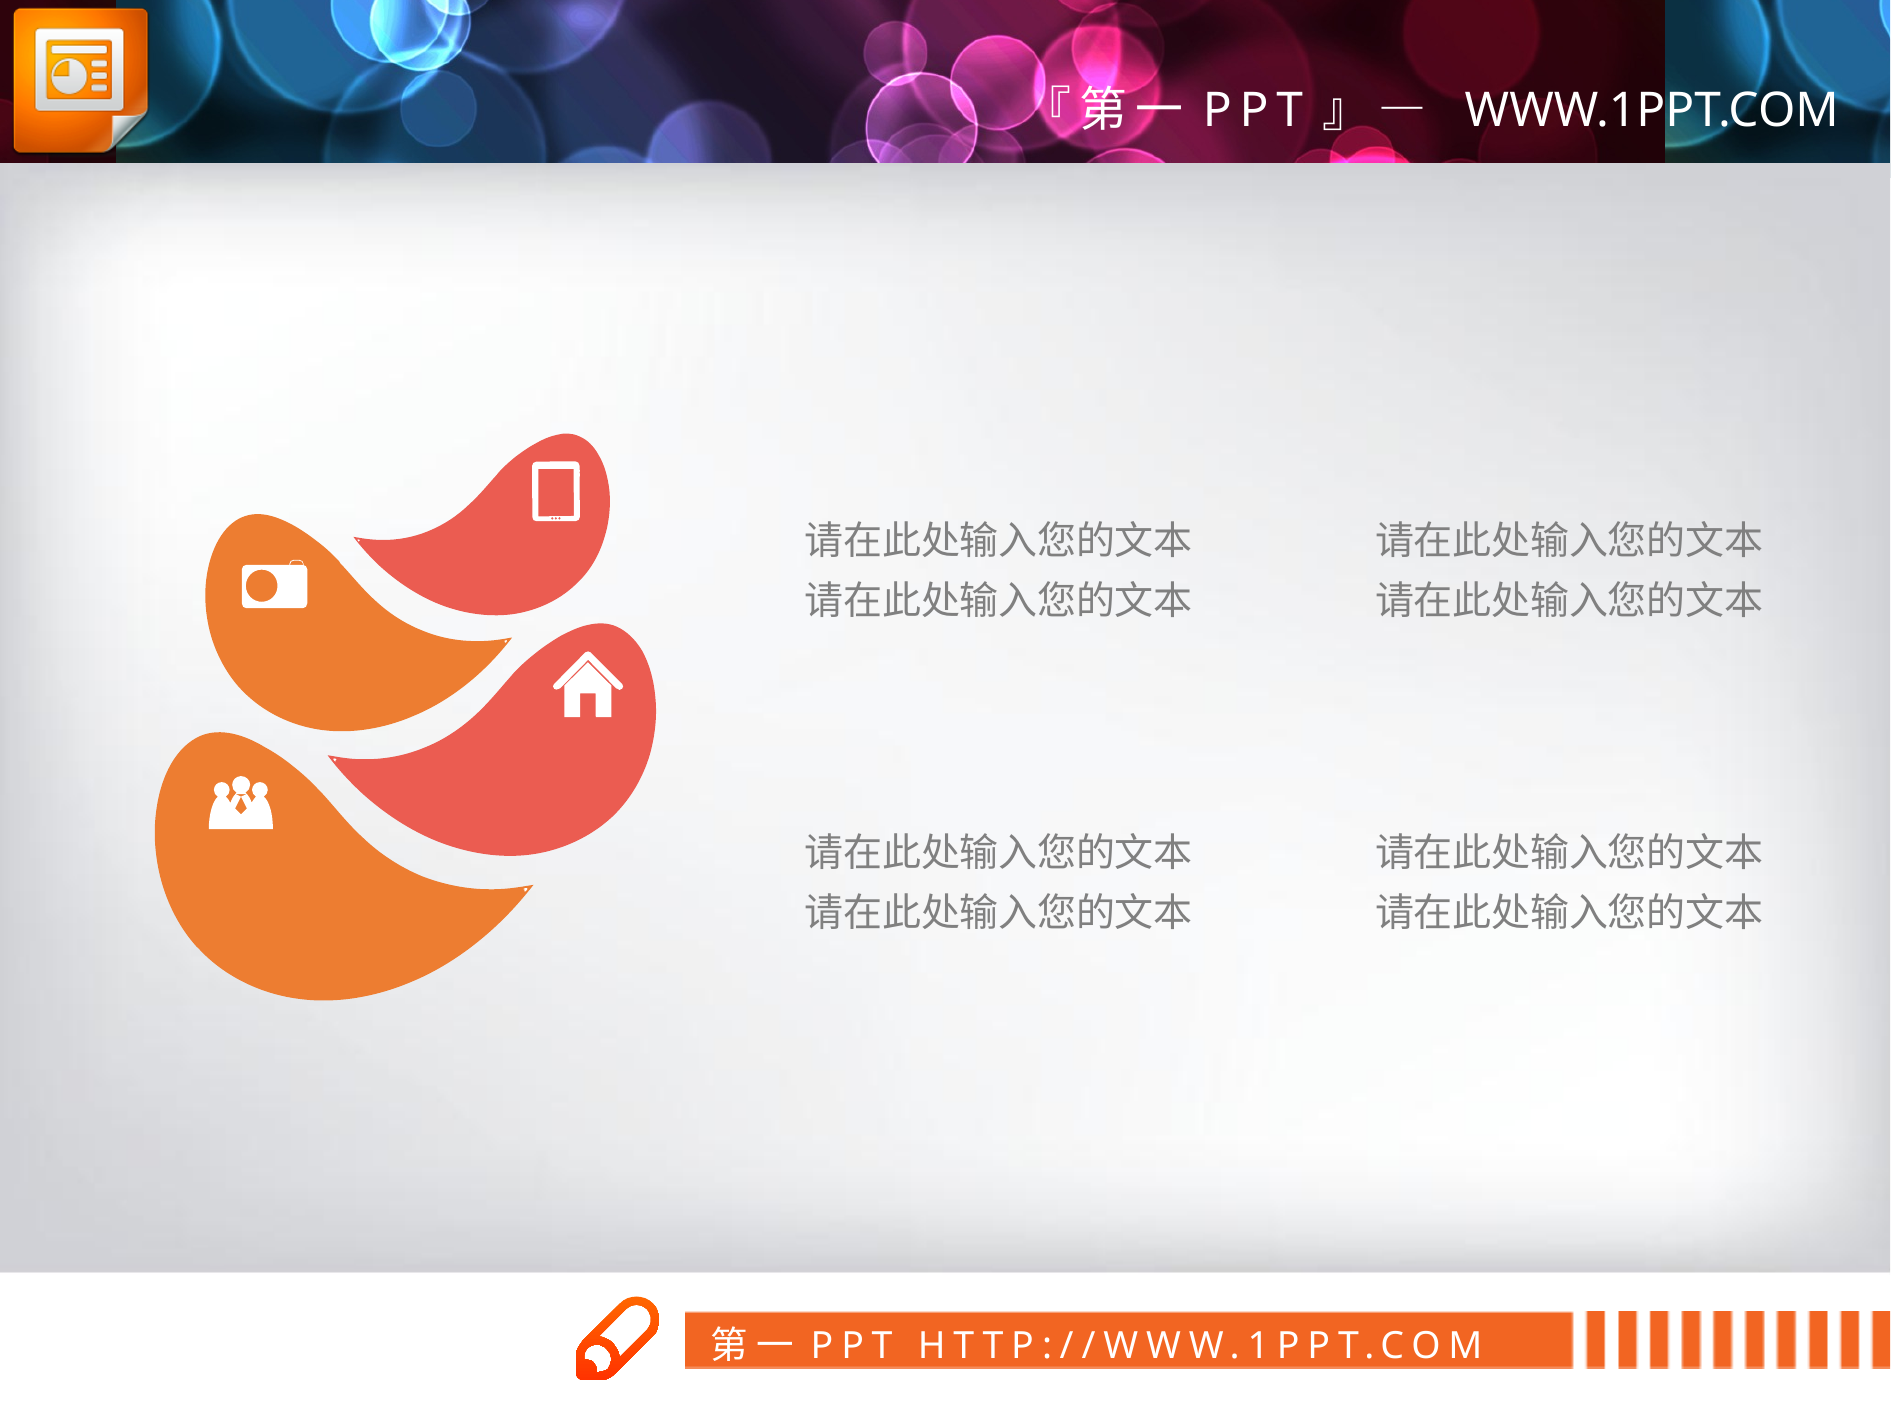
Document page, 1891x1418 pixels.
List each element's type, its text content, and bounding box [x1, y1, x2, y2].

picture [0, 0, 1891, 1275]
text_box 请在此处输入您的文本 请在此处输入您的文本 [1349, 806, 1789, 942]
text_box [532, 461, 580, 522]
text_box [241, 564, 308, 609]
text_box [205, 514, 513, 732]
text_box [154, 732, 534, 1001]
text_box [327, 623, 657, 856]
text_box [552, 651, 624, 690]
picture [685, 1311, 1891, 1369]
text_box 请在此处输入您的文本 请在此处输入您的文本 [779, 806, 1218, 942]
text_box [353, 433, 610, 616]
text_box [208, 782, 273, 830]
text_box 请在此处输入您的文本 请在此处输入您的文本 [779, 494, 1218, 630]
text_box 请在此处输入您的文本 请在此处输入您的文本 [1349, 494, 1789, 630]
text_box [232, 776, 251, 795]
text_box [564, 662, 612, 718]
